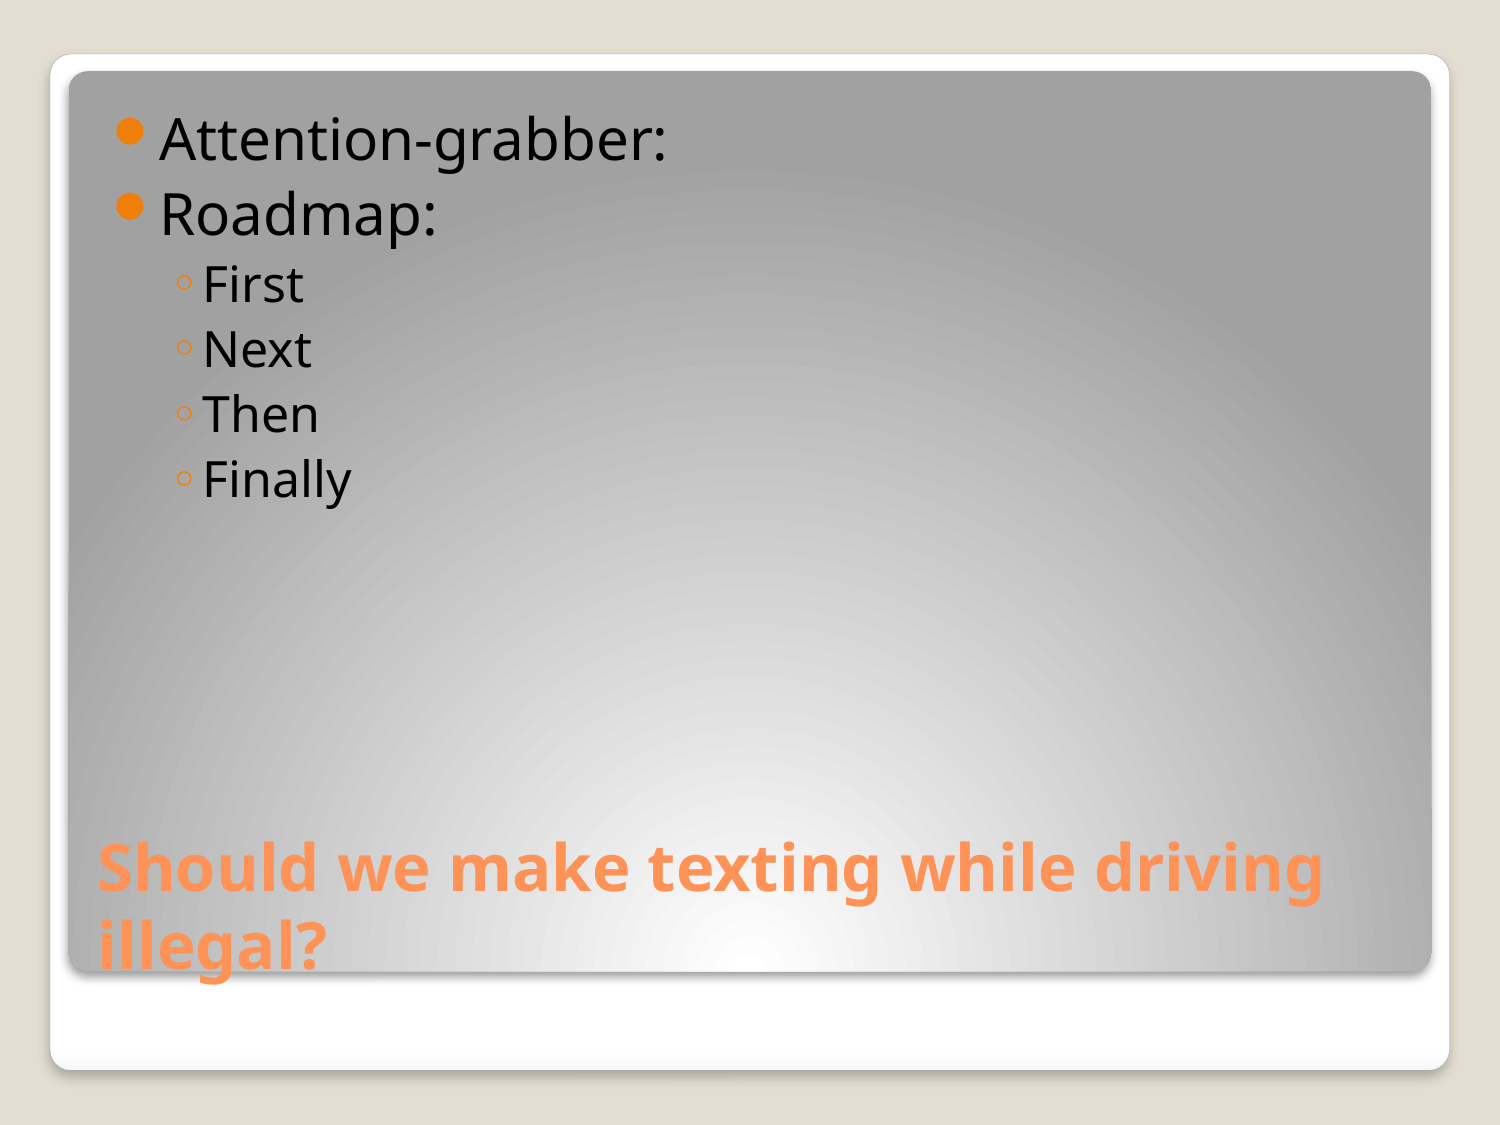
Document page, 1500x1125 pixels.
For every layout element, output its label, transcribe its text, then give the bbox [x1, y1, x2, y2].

title Should we make texting while driving illegal? [82, 817, 1425, 990]
list Attention-grabber: Roadmap: First Next Then Finally [82, 86, 1425, 774]
